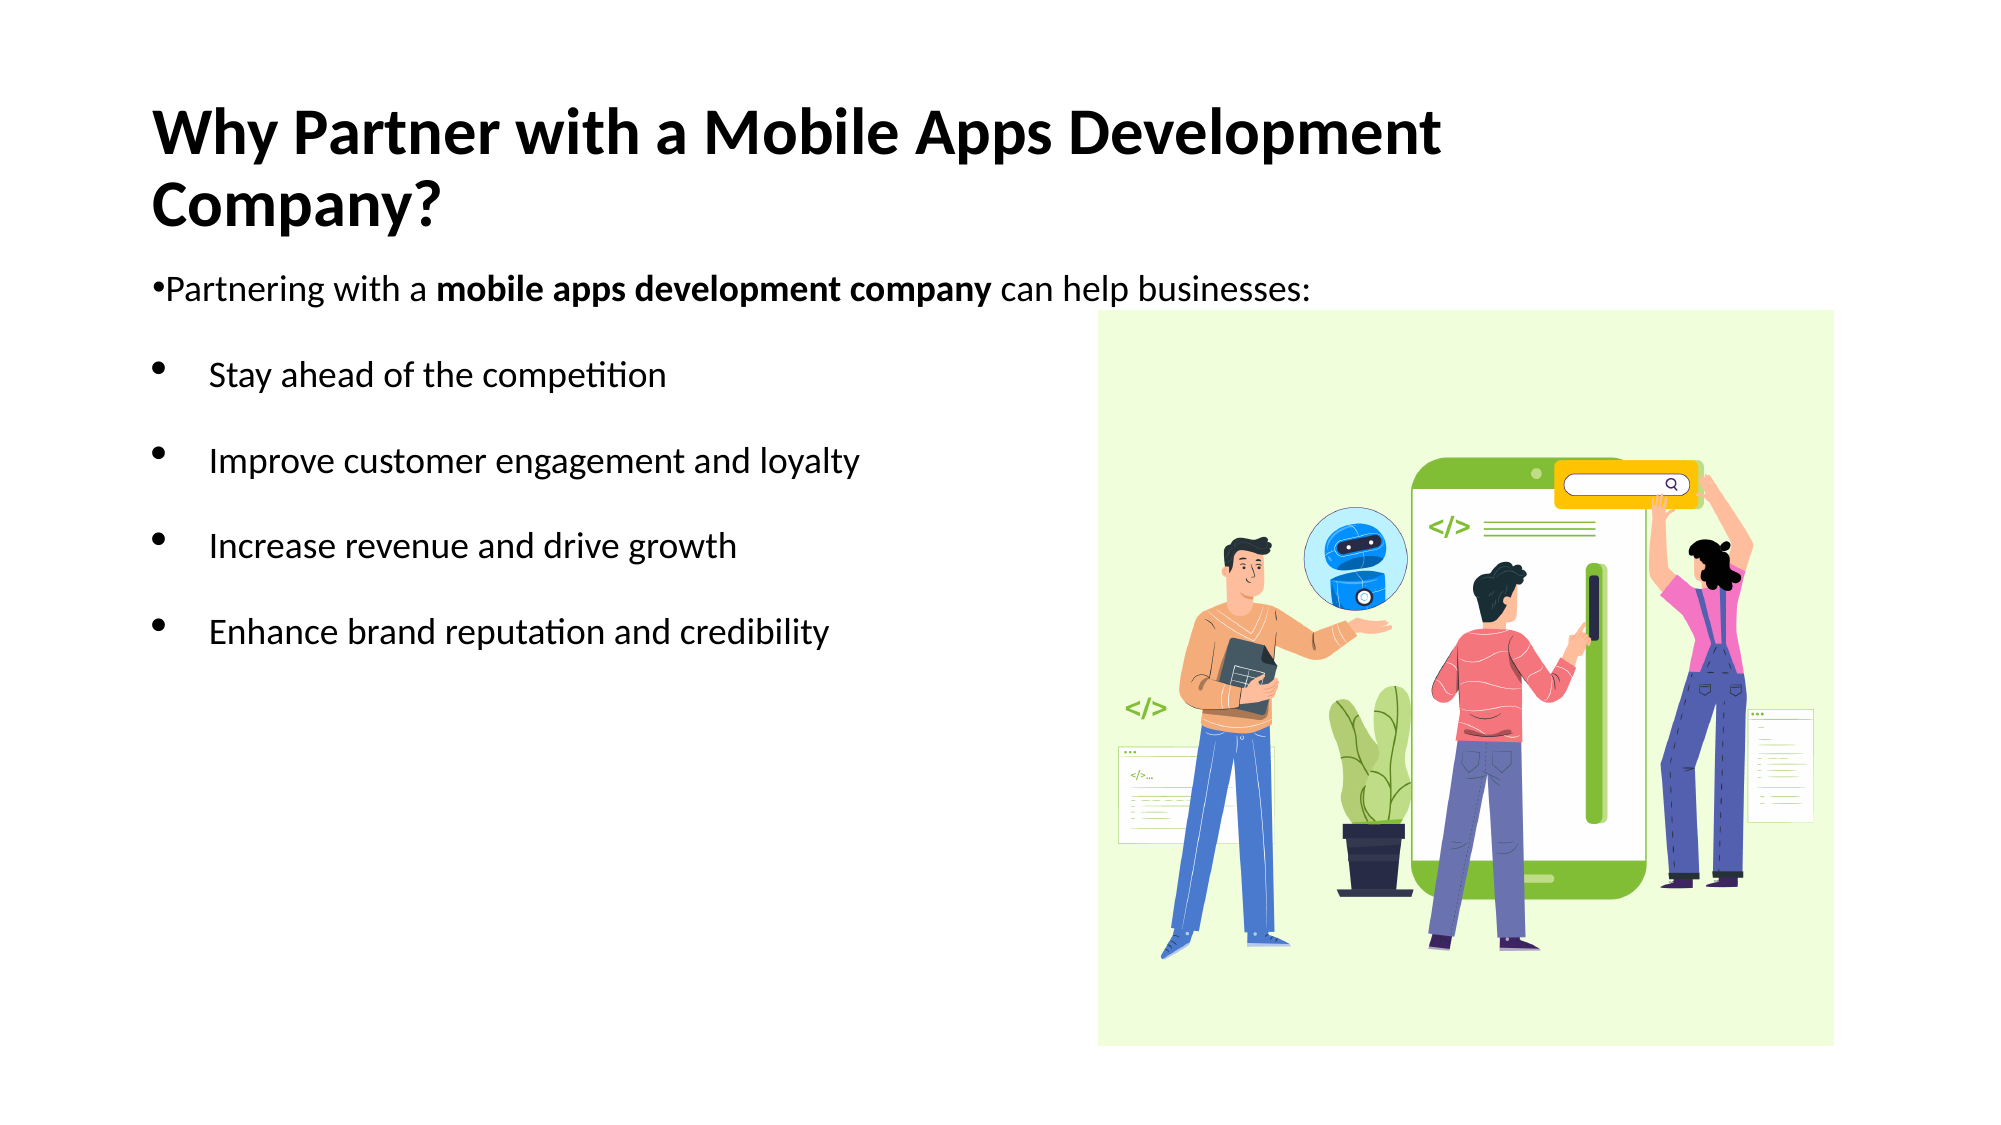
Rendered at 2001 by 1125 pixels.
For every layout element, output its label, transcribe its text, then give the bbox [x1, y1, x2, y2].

picture [1098, 310, 1834, 1046]
title Why Partner with a Mobile Apps Development Company? [137, 59, 1588, 253]
list Partnering with a mobile apps development company can help businesses: Stay ahead of the competition Improve customer engagement and loyalty Increase revenue and drive growth Enhance brand reputation and credibility [137, 253, 1863, 968]
